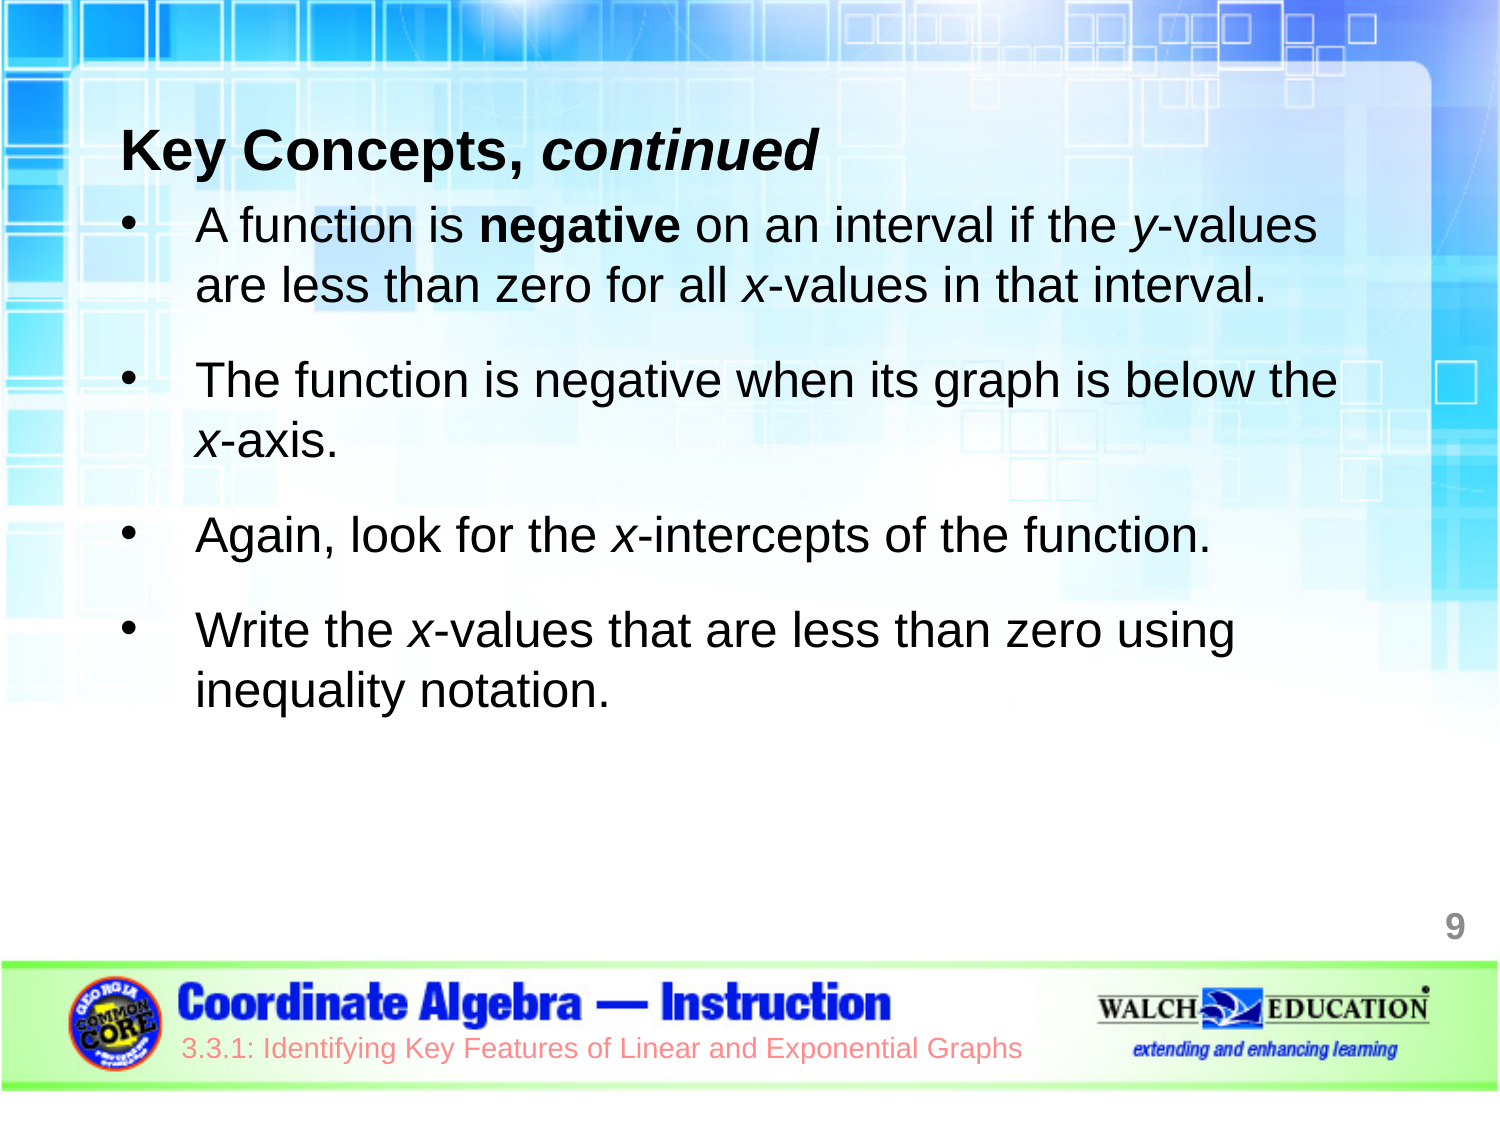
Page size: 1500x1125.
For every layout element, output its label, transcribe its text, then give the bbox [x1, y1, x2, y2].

subtitle Key Concepts, continued A function is negative on an interval if the y-values are less than zero for all x-values in that interval. The function is negative when its graph is below the x-axis. Again, look for the x-intercepts of the function. Write the x-values that are less than zero using inequality notation. [105, 105, 1394, 925]
footer 3.3.1: Identifying Key Features of Linear and Exponential Graphs [166, 1024, 1080, 1069]
slide_number 9 [1361, 901, 1481, 949]
picture [1, 0, 1500, 1091]
